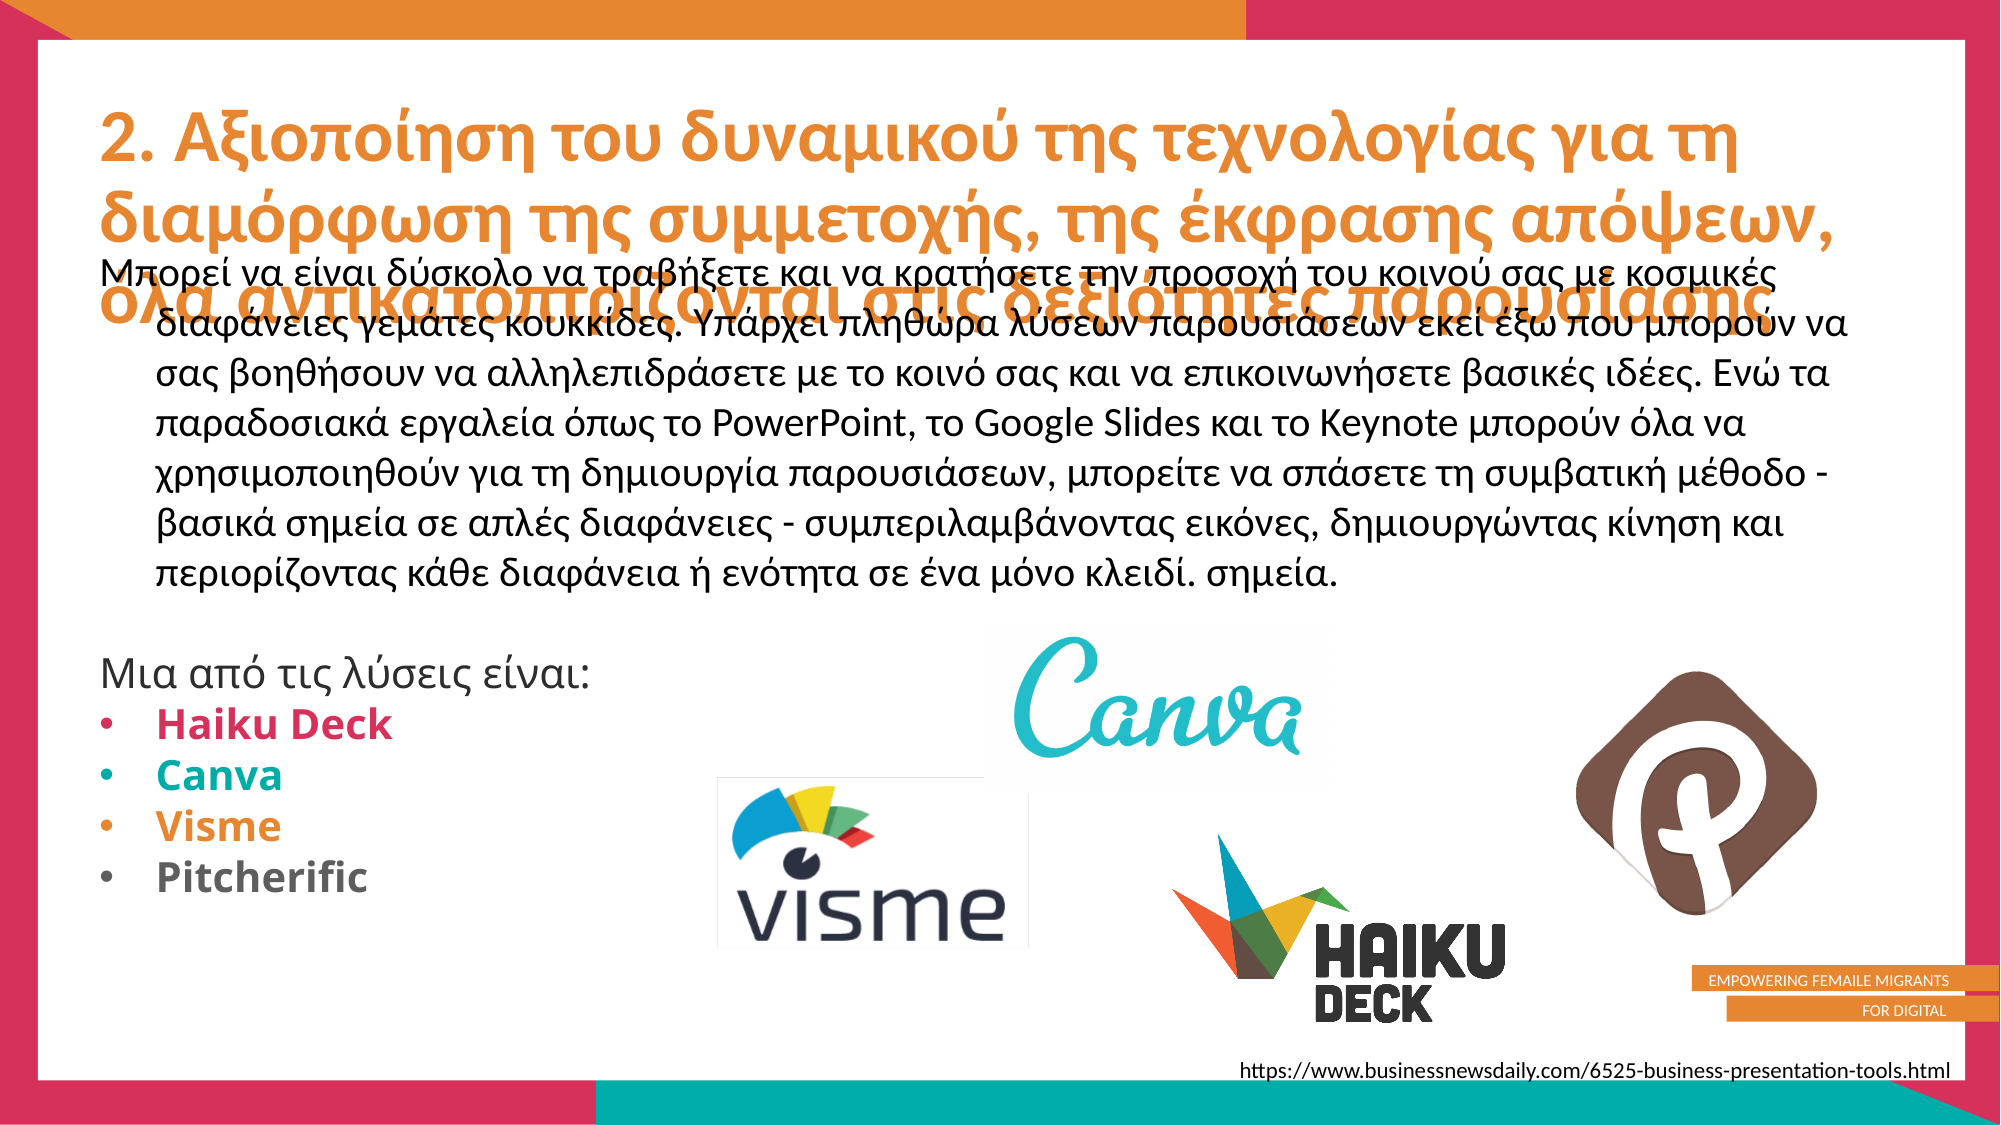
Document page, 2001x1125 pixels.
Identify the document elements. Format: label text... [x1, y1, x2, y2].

text_box 2. Αξιοποίηση του δυναμικού της τεχνολογίας για τη διαμόρφωση της συμμετοχής, της έκφρασης απόψεων, όλα αντικατοπτρίζονται στις δεξιότητες παρουσίασης [84, 89, 1918, 228]
text_box https://www.businessnewsdaily.com/6525-business-presentation-tools.html [1224, 1048, 2001, 1091]
picture [651, 619, 1331, 980]
text_box Μπορεί να είναι δύσκολο να τραβήξετε και να κρατήσετε την προσοχή του κοινού σας με κοσμικές διαφάνειες γεμάτες κουκκίδες. Υπάρχει πληθώρα λύσεων παρουσιάσεων εκεί έξω που μπορούν να σας βοηθήσουν να αλληλεπιδράσετε με το κοινό σας και να επικοινωνήσετε βασικές ιδέες. Ενώ τα παραδοσιακά εργαλεία όπως το PowerPoint, το Google Slides και το Keynote μπορούν όλα να χρησιμοποιηθούν για τη δημιουργία παρουσιάσεων, μπορείτε να σπάσετε τη συμβατική μέθοδο - βασικά σημεία σε απλές διαφάνειες - συμπεριλαμβάνοντας εικόνες, δημιουργώντας κίνηση και περιορίζοντας κάθε διαφάνεια ή ενότητα σε ένα μόνο κλειδί. σημεία. Μια από τις λύσεις είναι: Haiku Deck Canva Visme Pitcherific [84, 237, 1918, 909]
picture [1171, 832, 1506, 1023]
picture [1566, 663, 1826, 923]
